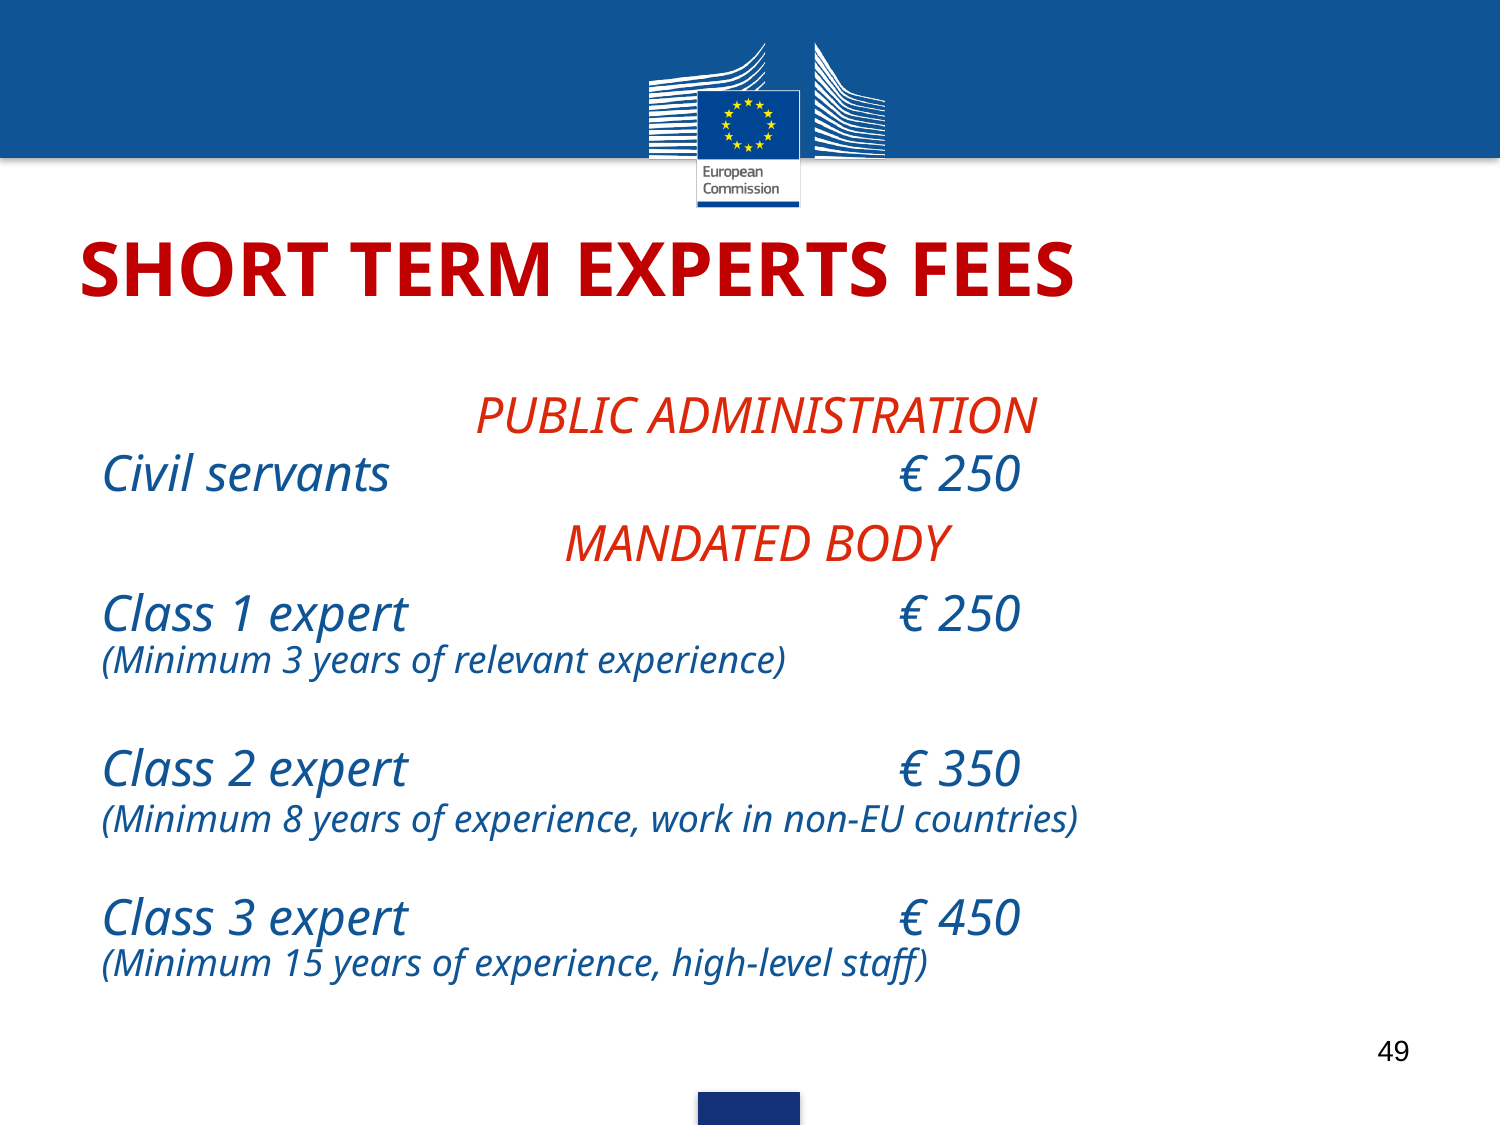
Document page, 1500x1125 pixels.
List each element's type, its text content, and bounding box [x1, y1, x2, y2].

title SHORT TERM EXPERTS FEES [5, 196, 1356, 337]
list PUBLIC ADMINISTRATION Civil servants € 250 MANDATED BODY Class 1 expert € 250 (Minimum 3 years of relevant experience) Class 2 expert € 350 (Minimum 8 years of experience, work in non-EU countries) Class 3 expert € 450 (Minimum 15 years of experience, high-level staff) [76, 338, 1427, 1081]
slide_number 49 [1074, 1024, 1425, 1103]
picture [649, 42, 885, 196]
